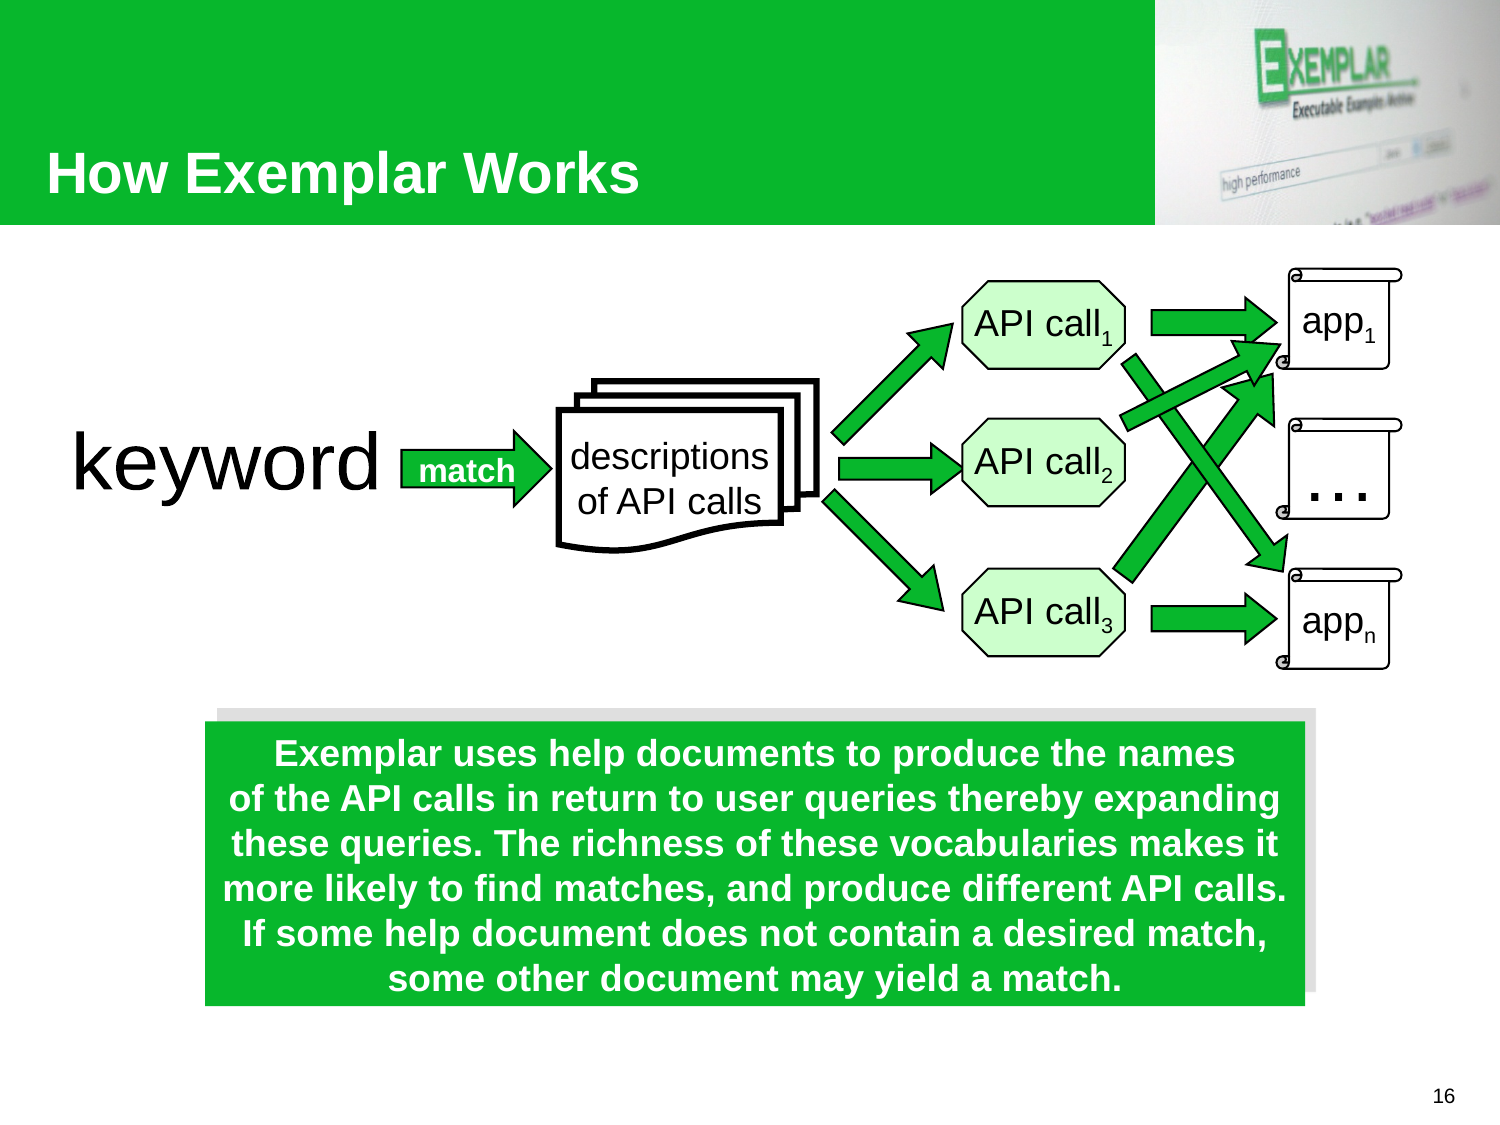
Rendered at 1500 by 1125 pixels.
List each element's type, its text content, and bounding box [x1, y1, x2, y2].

text_box Exemplar uses help documents to produce the names of the API calls in return to user queries thereby expanding these queries. The richness of these vocabularies makes it more likely to find matches, and produce different API calls. If some help document does not contain a desired match, some other document may yield a match. [205, 721, 1306, 1007]
title How Exemplar Works [30, 39, 1122, 213]
text_box descriptions of API calls [558, 381, 808, 551]
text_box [1114, 297, 1290, 644]
text_box match [401, 431, 552, 507]
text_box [962, 280, 1126, 657]
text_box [813, 355, 957, 635]
slide_number 16 [1191, 1070, 1471, 1116]
picture [1155, 0, 1500, 225]
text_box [1276, 268, 1402, 669]
